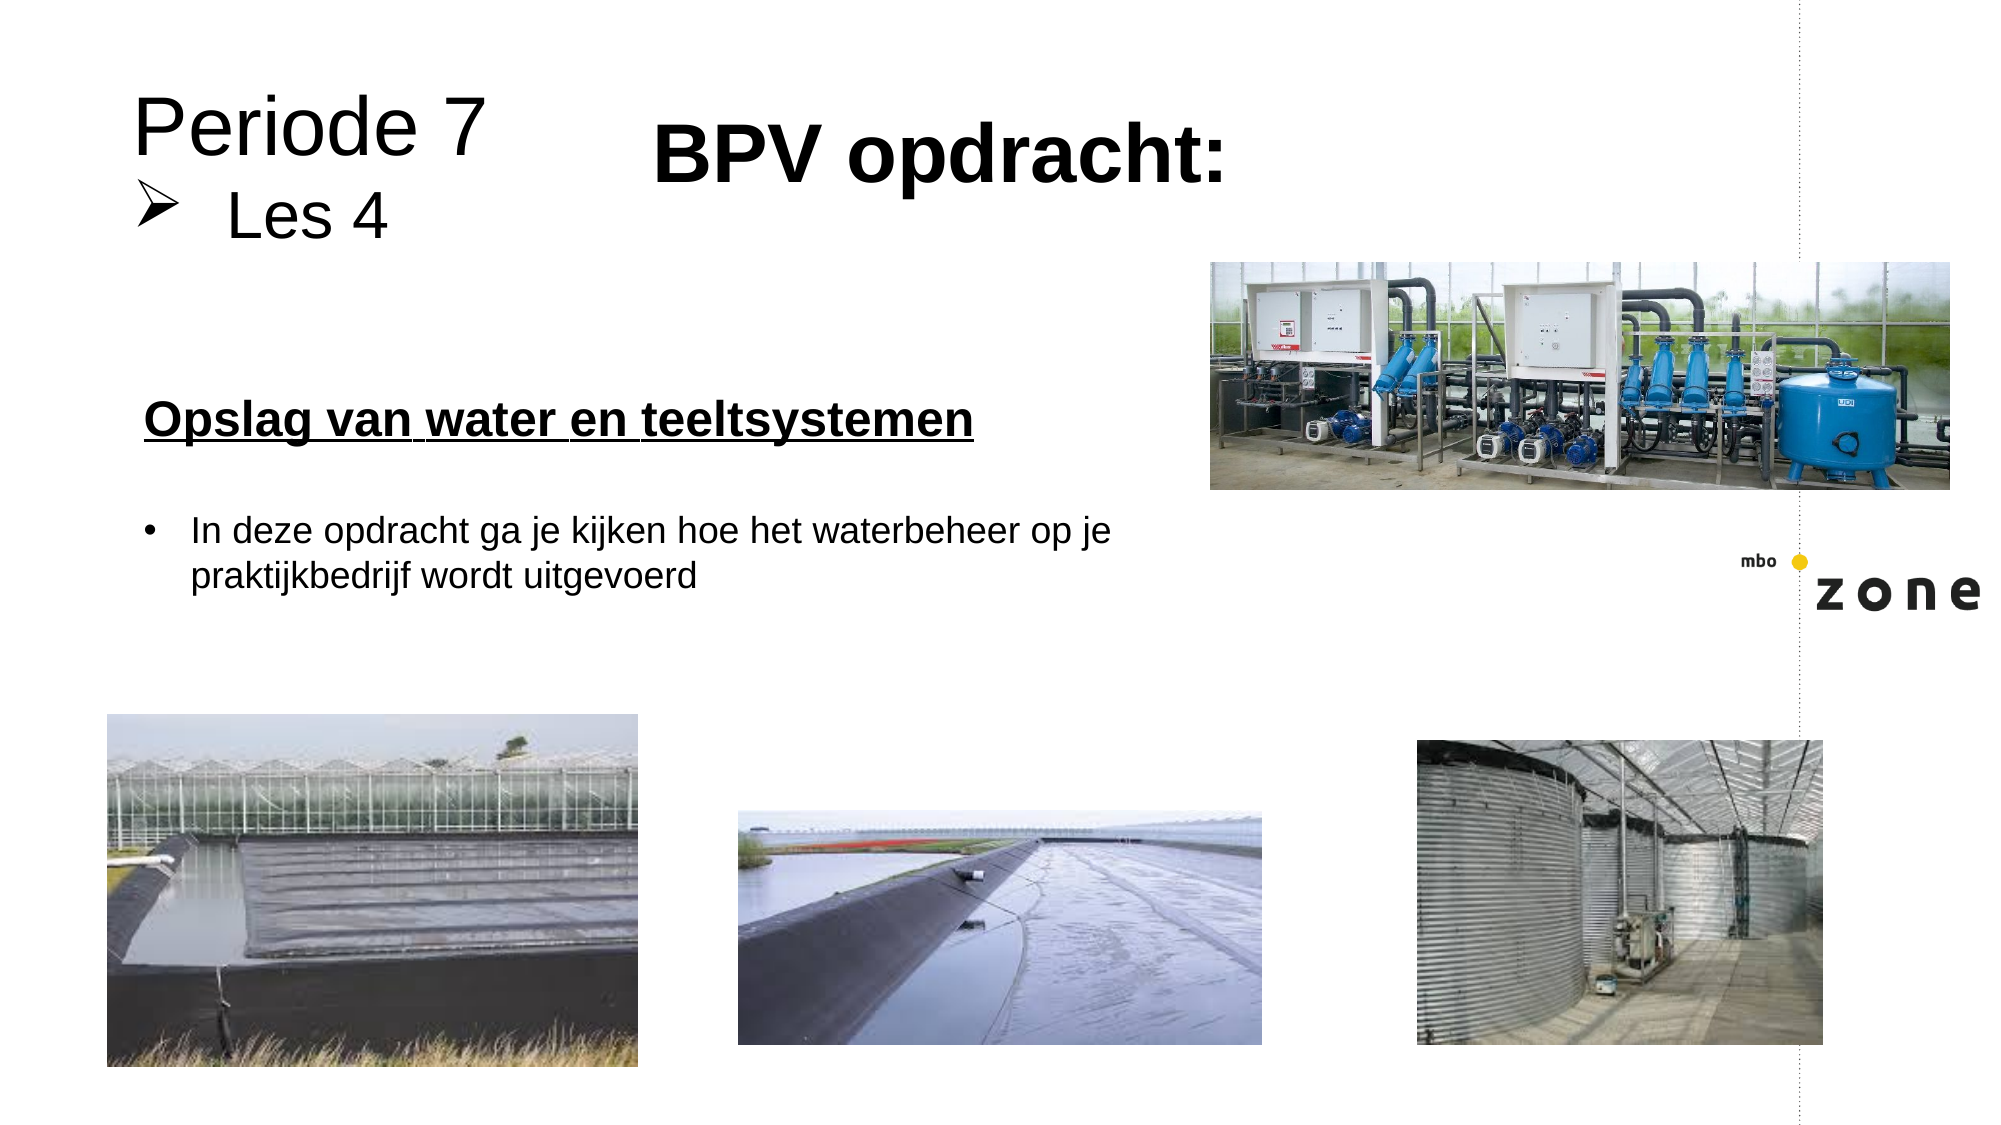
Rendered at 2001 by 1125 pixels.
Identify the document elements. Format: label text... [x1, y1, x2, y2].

picture [107, 714, 638, 1067]
picture [1210, 0, 2001, 1125]
text_box BPV opdracht: [637, 91, 1328, 207]
text_box Opslag van water en teeltsystemen In deze opdracht ga je kijken hoe het waterbeheer op je praktijkbedrijf wordt uitgevoerd [128, 379, 1336, 604]
text_box Periode 7 Les 4 [117, 64, 528, 259]
picture [738, 810, 1262, 1046]
